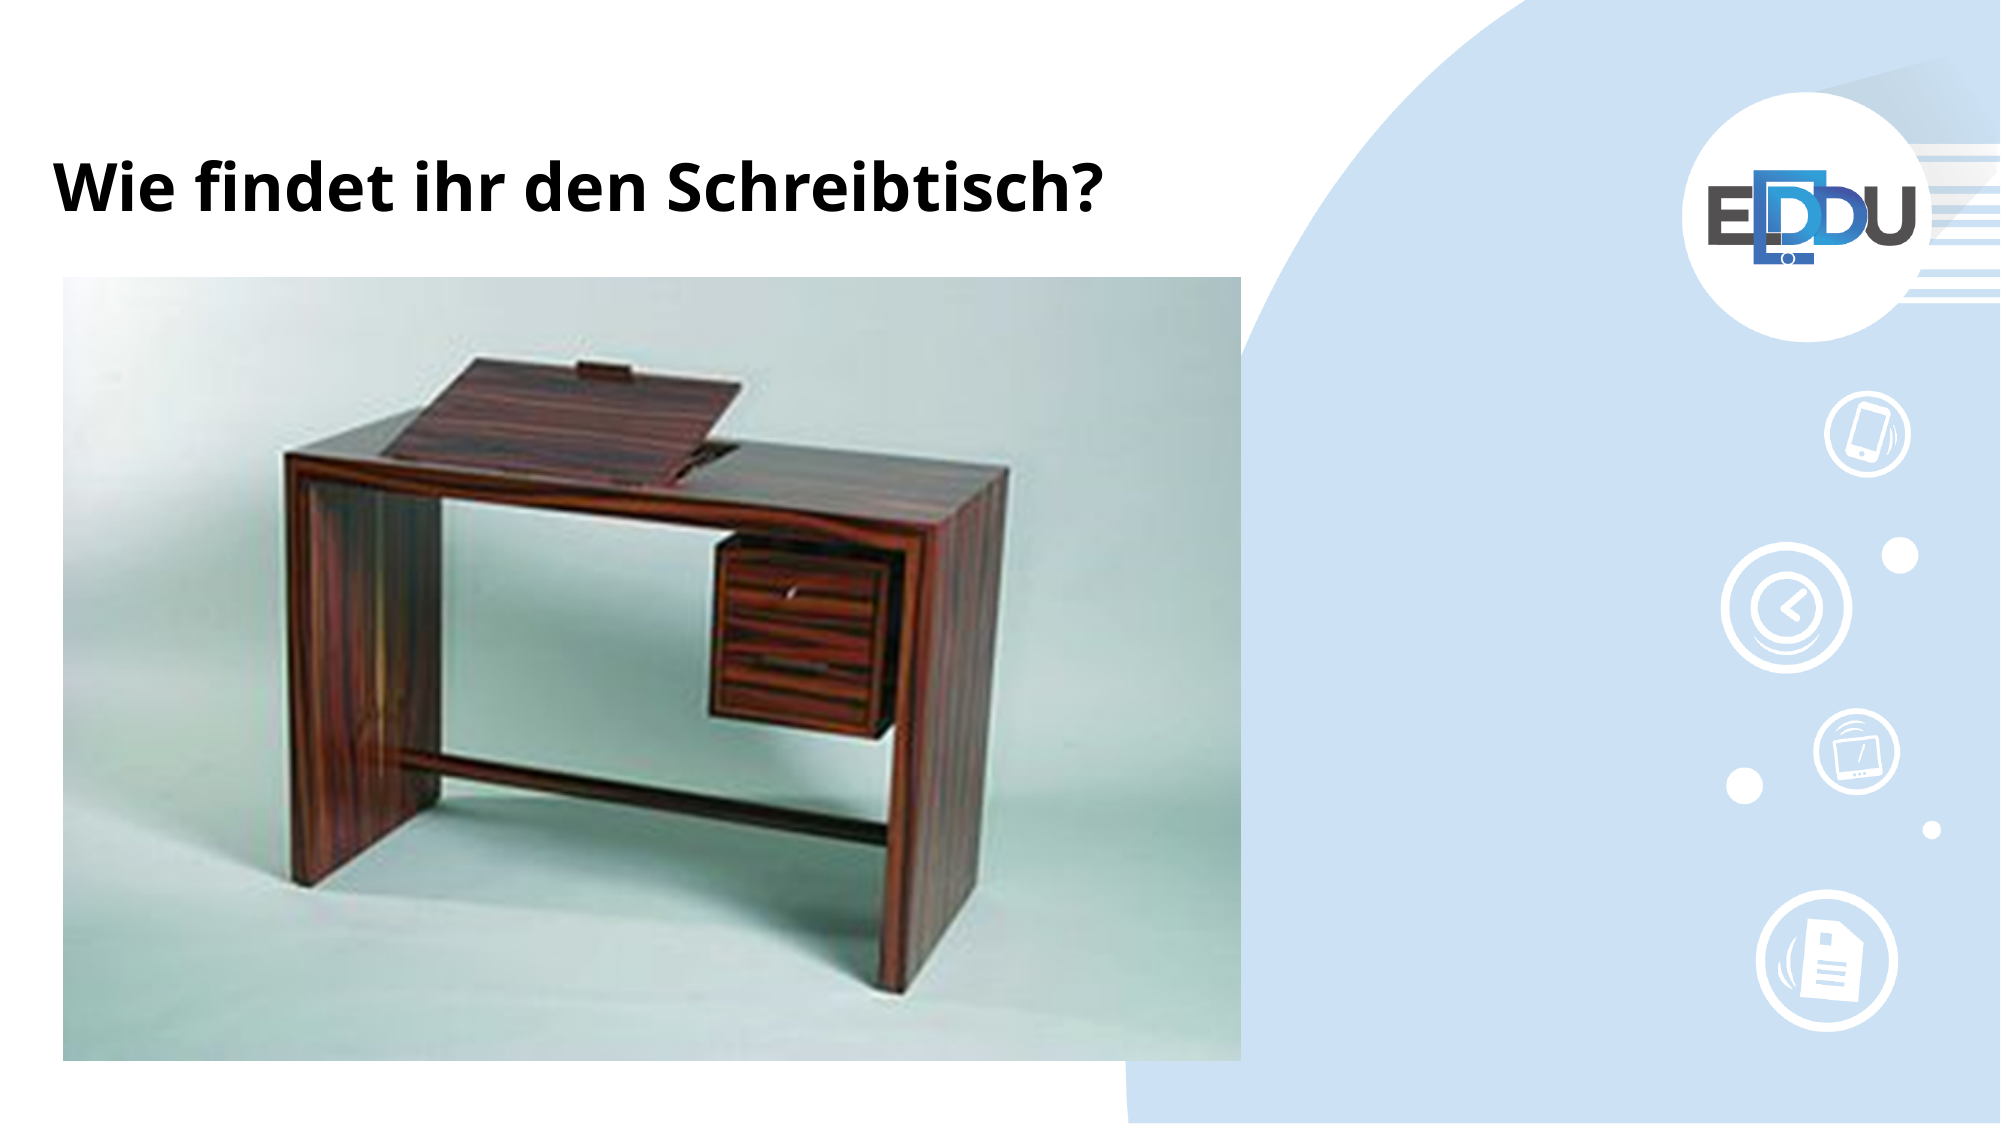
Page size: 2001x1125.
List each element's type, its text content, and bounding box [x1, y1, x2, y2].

title Wie findet ihr den Schreibtisch? [38, 102, 1595, 278]
picture [0, 0, 2001, 1125]
